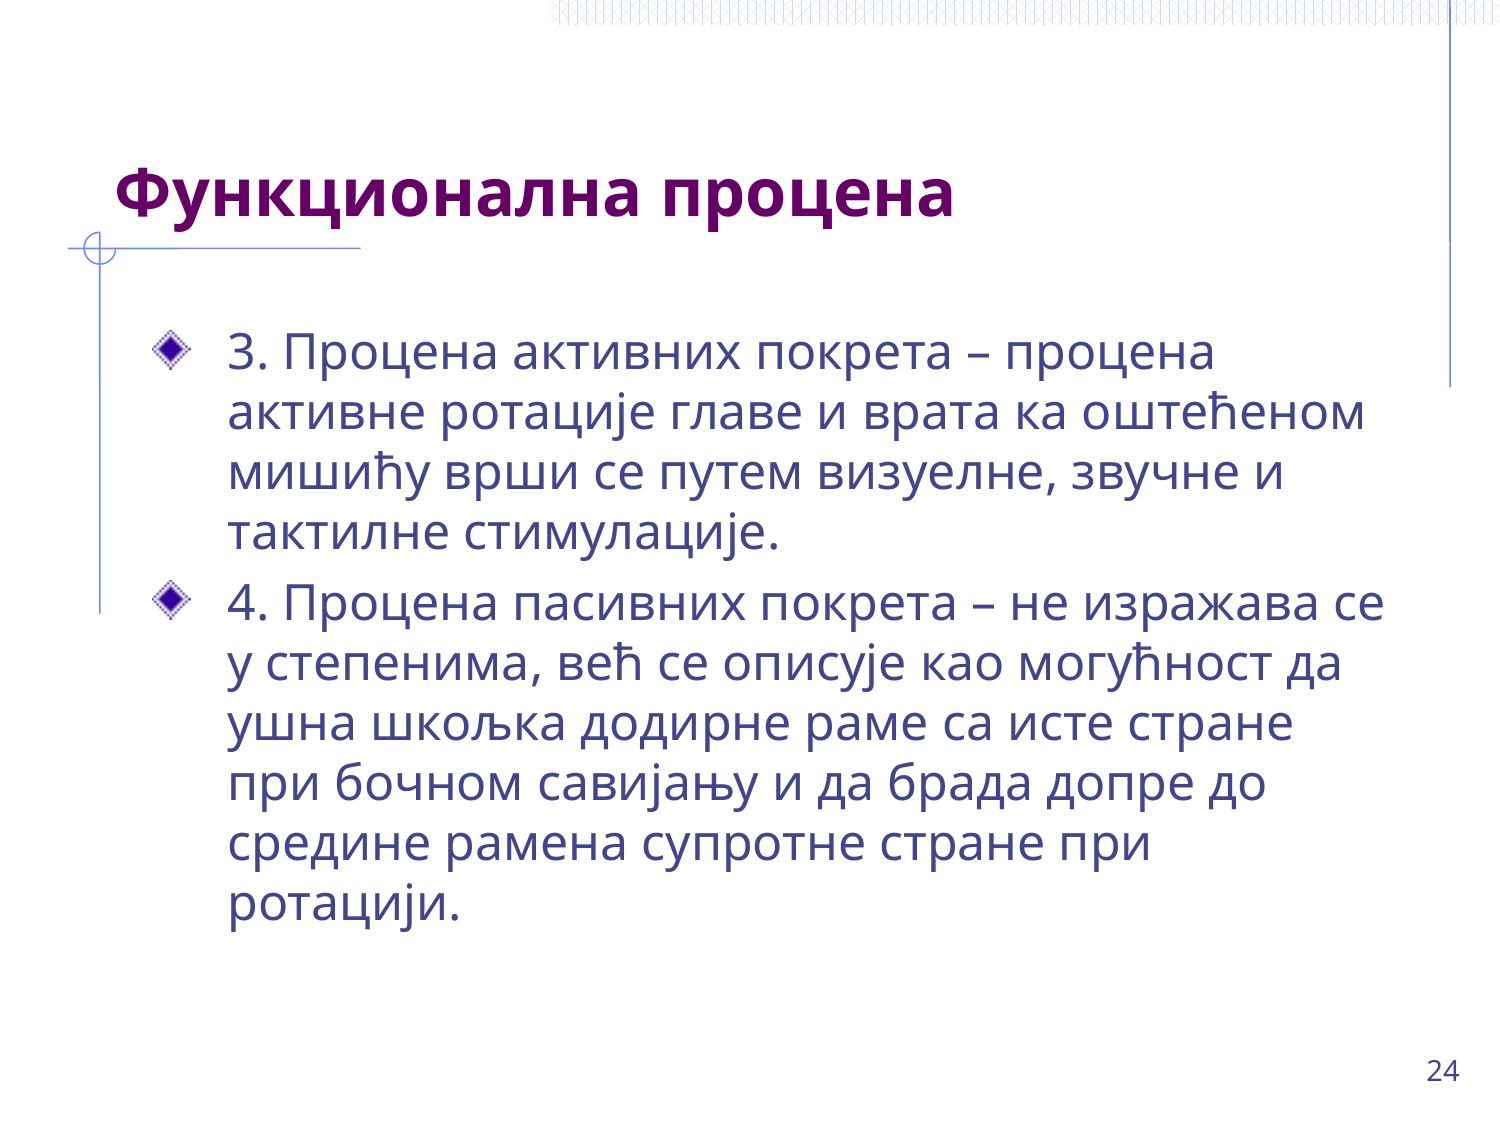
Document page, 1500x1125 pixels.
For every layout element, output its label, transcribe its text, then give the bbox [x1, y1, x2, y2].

slide_number 24 [1162, 1025, 1475, 1100]
list 3. Процена активних покрета – процена активне ротације главе и врата ка оштећеном мишићу врши се путем визуелне, звучне и тактилне стимулације. 4. Процена пасивних покрета – не изражава се у степенима, већ се описује као могућност да ушна шкољка додирне раме са исте стране при бочном савијању и да брада допре до средине рамена супротне стране при ротацији. [137, 312, 1413, 988]
picture [152, 580, 191, 620]
picture [152, 330, 191, 370]
title Функционална процена [99, 49, 1376, 238]
